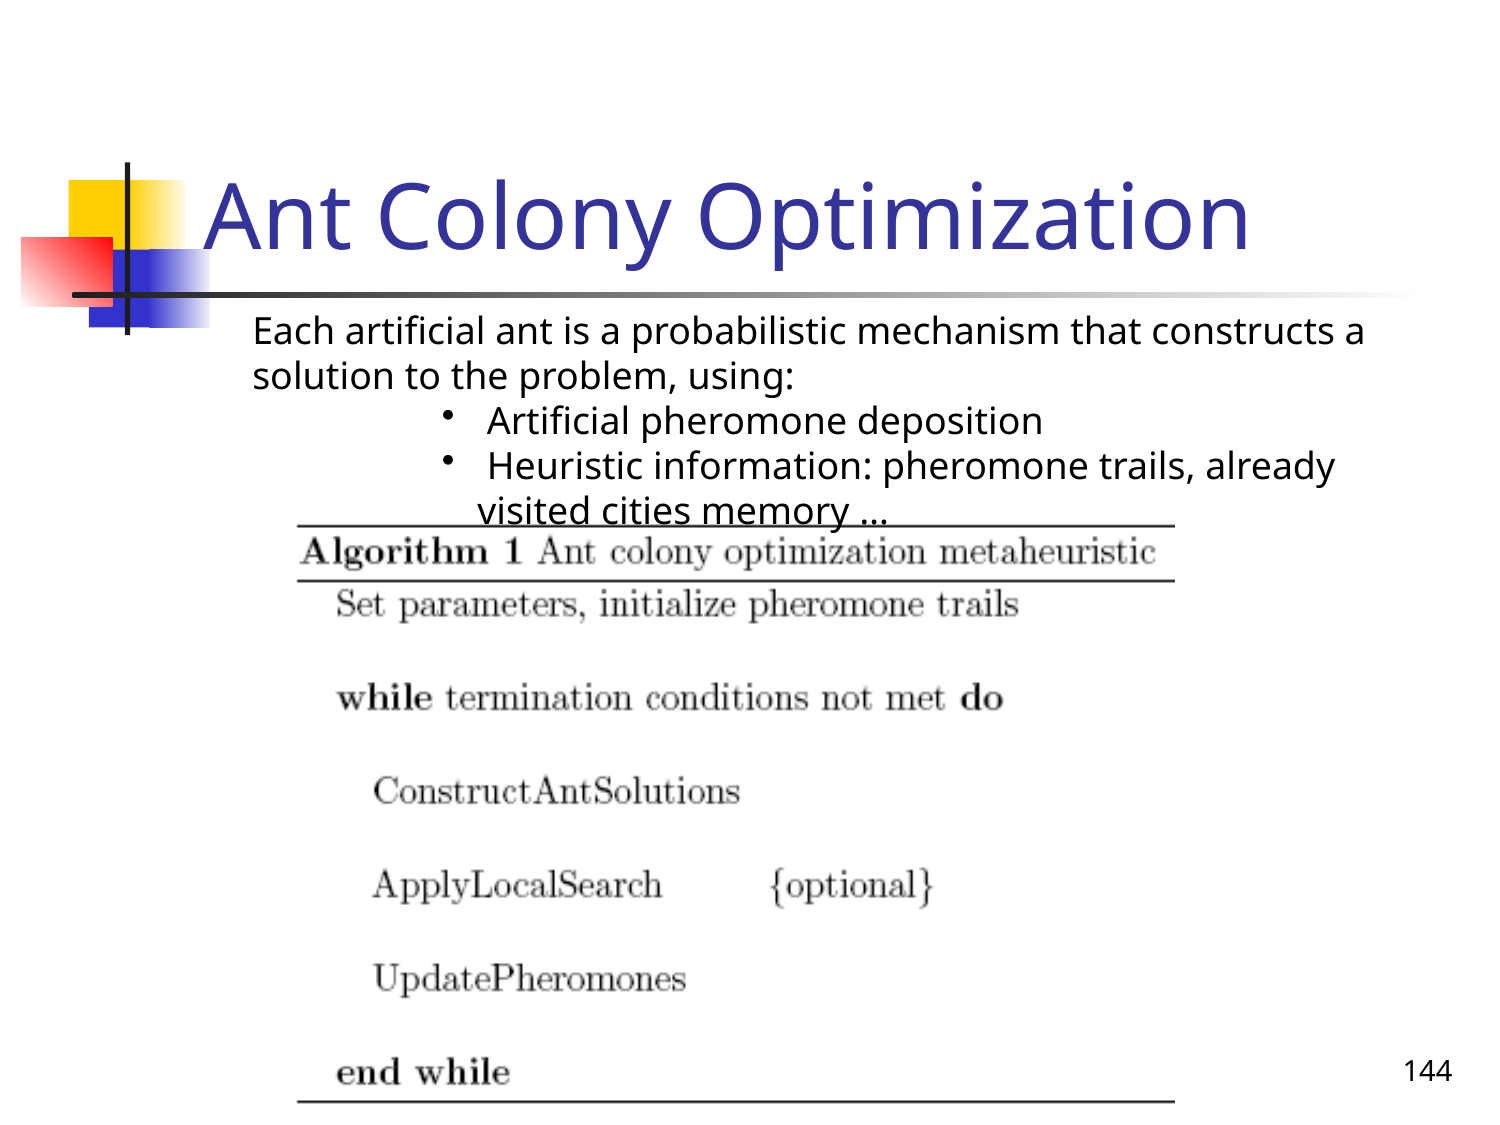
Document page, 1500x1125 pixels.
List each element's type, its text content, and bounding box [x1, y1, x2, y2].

title Ant Colony Optimization [188, 124, 1468, 276]
text_box Each artificial ant is a probabilistic mechanism that constructs a solution to the problem, using: Artificial pheromone deposition Heuristic information: pheromone trails, already visited cities memory … [162, 299, 1425, 540]
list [287, 512, 1176, 1115]
slide_number 144 [1179, 1023, 1468, 1100]
